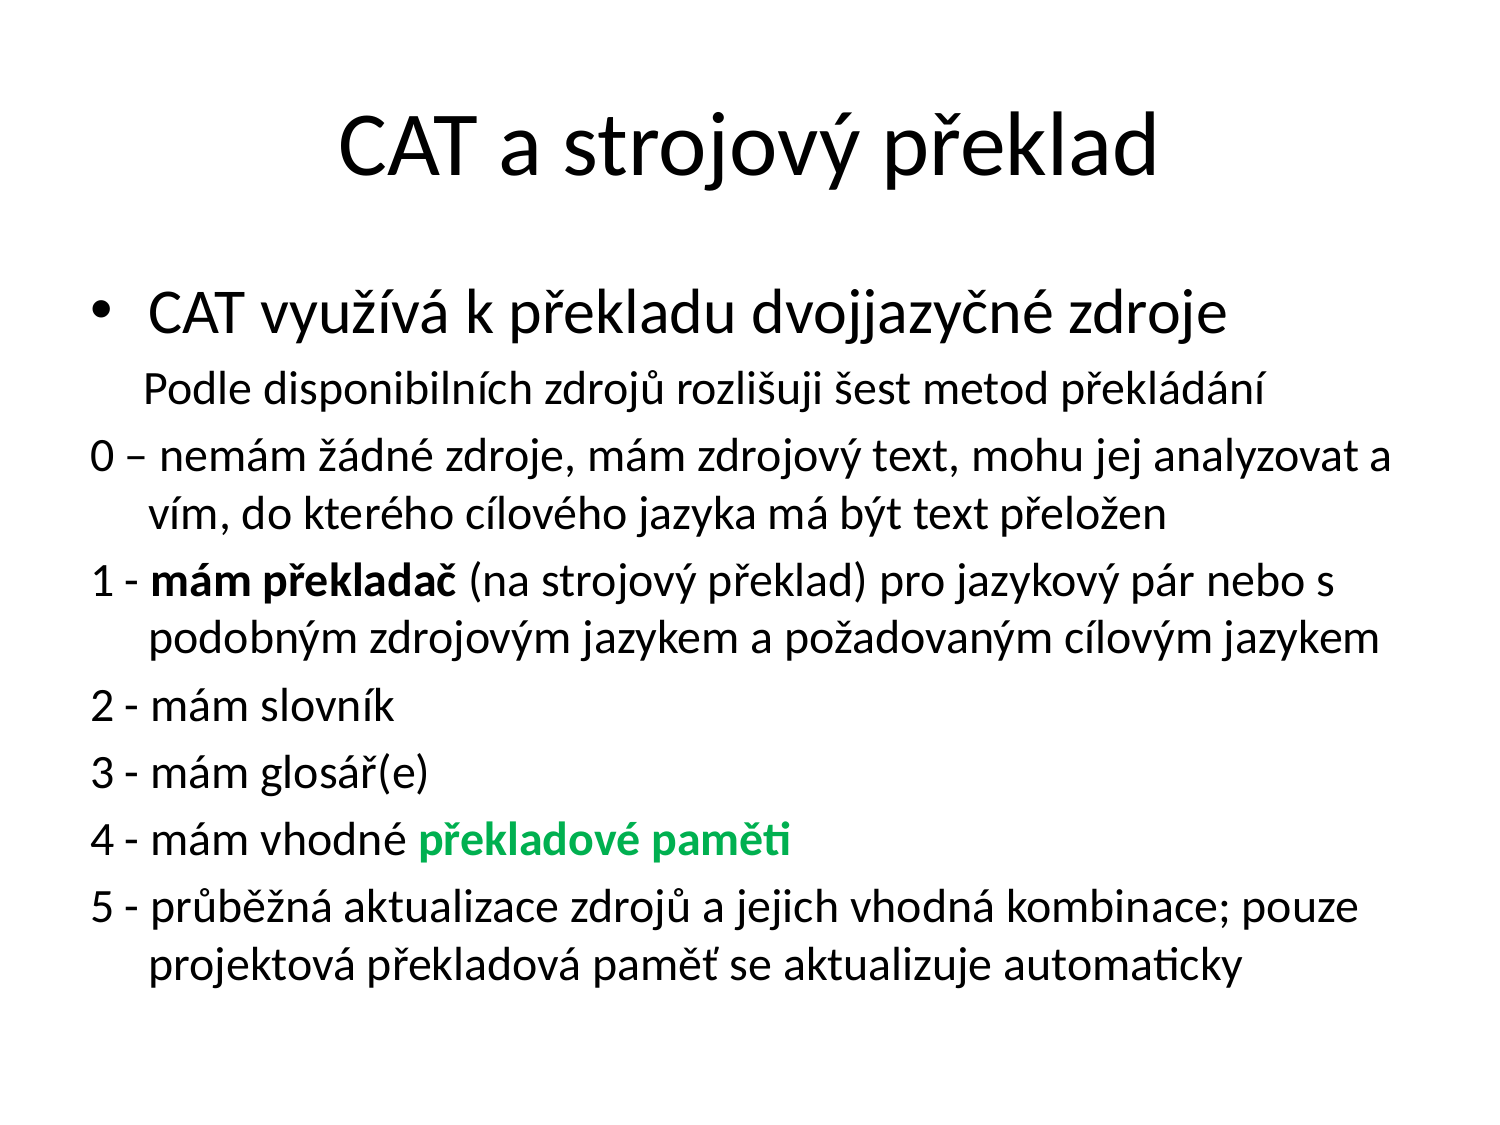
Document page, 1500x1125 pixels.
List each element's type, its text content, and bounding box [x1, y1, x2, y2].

list CAT využívá k překladu dvojjazyčné zdroje Podle disponibilních zdrojů rozlišuji šest metod překládání 0 – nemám žádné zdroje, mám zdrojový text, mohu jej analyzovat a vím, do kterého cílového jazyka má být text přeložen 1 - mám překladač (na strojový překlad) pro jazykový pár nebo s podobným zdrojovým jazykem a požadovaným cílovým jazykem 2 - mám slovník 3 - mám glosář(e) 4 - mám vhodné překladové paměti 5 - průběžná aktualizace zdrojů a jejich vhodná kombinace; pouze projektová překladová paměť se aktualizuje automaticky [75, 262, 1425, 1005]
title CAT a strojový překlad [75, 45, 1425, 233]
